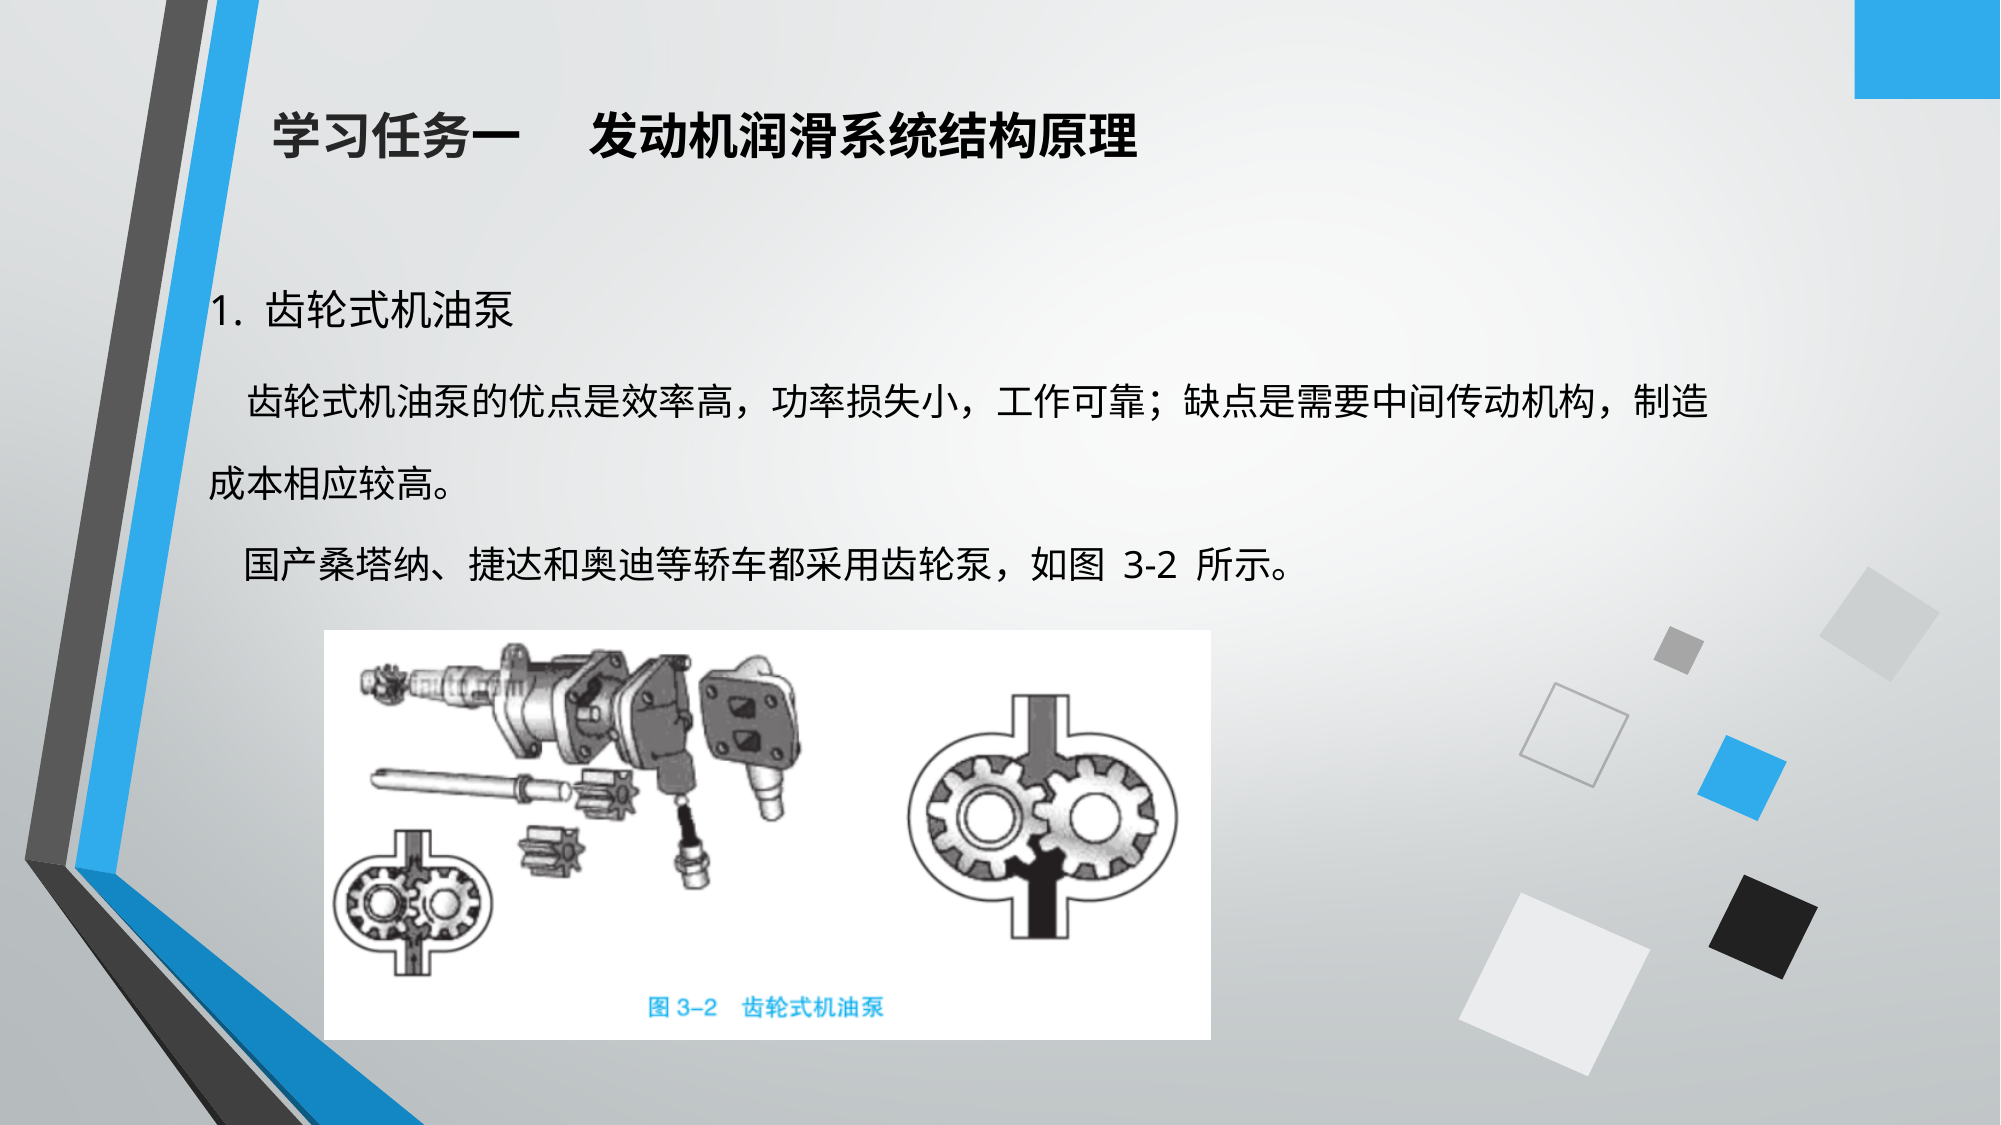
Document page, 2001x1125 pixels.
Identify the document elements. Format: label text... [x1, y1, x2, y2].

text_box 1. 齿轮式机油泵 齿轮式机油泵的优点是效率高，功率损失小，工作可靠；缺点是需要中间传动机构，制造成本相应较高。 国产桑塔纳、捷达和奥迪等轿车都采用齿轮泵，如图 3-2 所示。 [193, 236, 1742, 563]
text_box 学习任务一 发动机润滑系统结构原理 [256, 85, 1968, 216]
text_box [1505, 488, 1886, 1125]
picture [324, 630, 1211, 1041]
text_box [1853, 0, 2000, 100]
